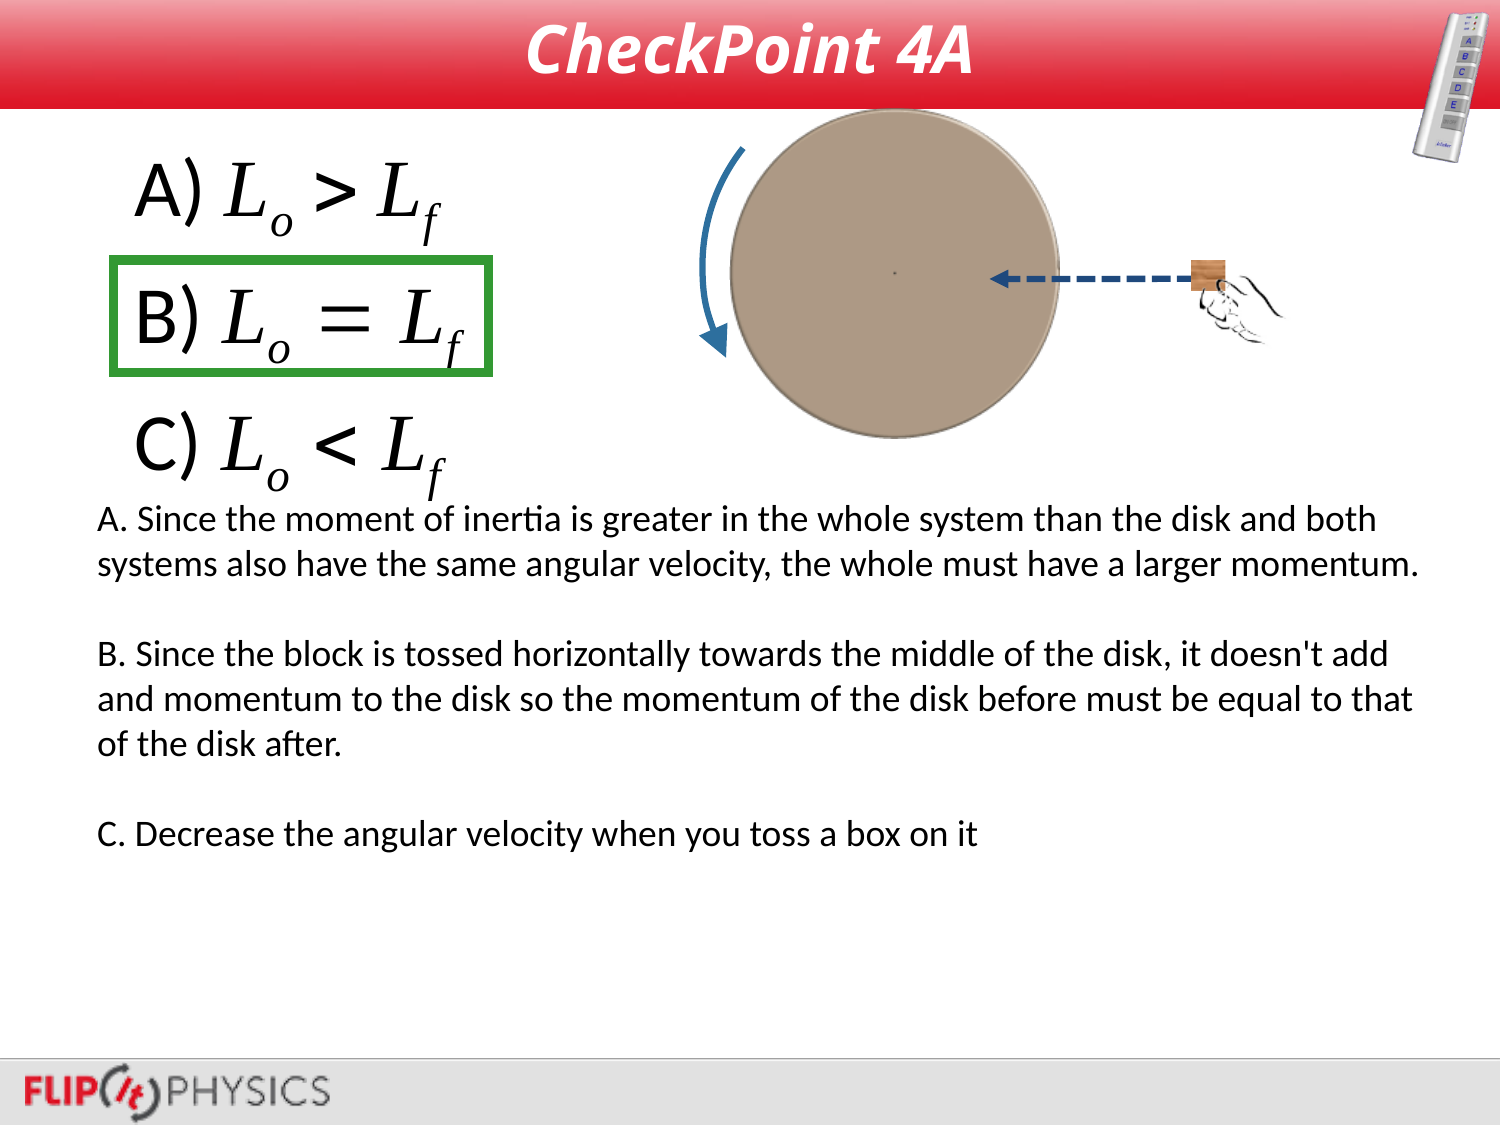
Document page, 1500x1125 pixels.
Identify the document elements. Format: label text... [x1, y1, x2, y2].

picture [0, 0, 1500, 439]
title CheckPoint 4A [25, 0, 1476, 97]
text_box [702, 177, 724, 357]
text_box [989, 259, 1295, 353]
picture [0, 1058, 1500, 1125]
text_box A. Since the moment of inertia is greater in the whole system than the disk and both systems also have the same angular velocity, the whole must have a larger momentum. B. Since the block is tossed horizontally towards the middle of the disk, it doesn't add and momentum to the disk so the momentum of the disk before must be equal to that of the disk after. C. Decrease the angular velocity when you toss a box on it [82, 486, 1443, 907]
text_box [113, 260, 489, 373]
text_box A) Lo > Lf B) Lo = Lf C) Lo < Lf [120, 127, 546, 486]
